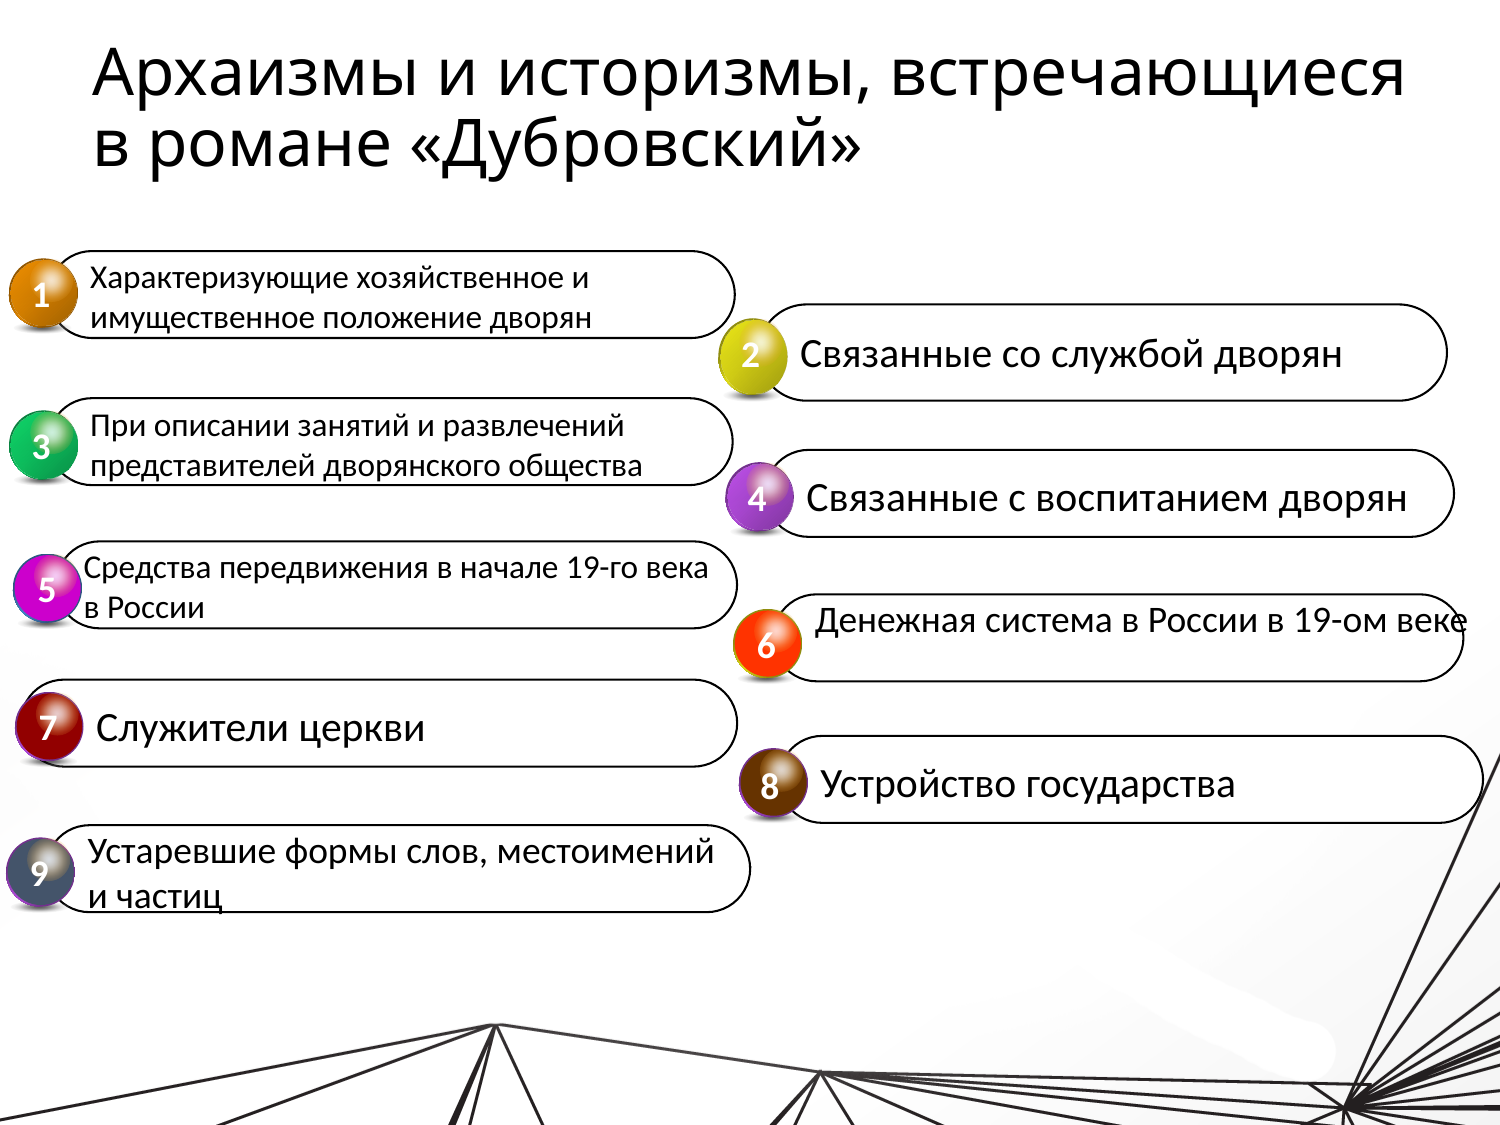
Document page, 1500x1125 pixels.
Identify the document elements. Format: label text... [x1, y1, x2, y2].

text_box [9, 395, 762, 492]
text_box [14, 679, 761, 770]
picture [0, 0, 1500, 1125]
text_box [5, 818, 759, 925]
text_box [8, 247, 762, 344]
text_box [732, 587, 1486, 694]
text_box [718, 304, 1471, 405]
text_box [738, 735, 1492, 826]
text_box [12, 541, 765, 632]
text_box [725, 449, 1470, 540]
title Архаизмы и историзмы, встречающиеся в романе «Дубровский» [77, 0, 1440, 220]
